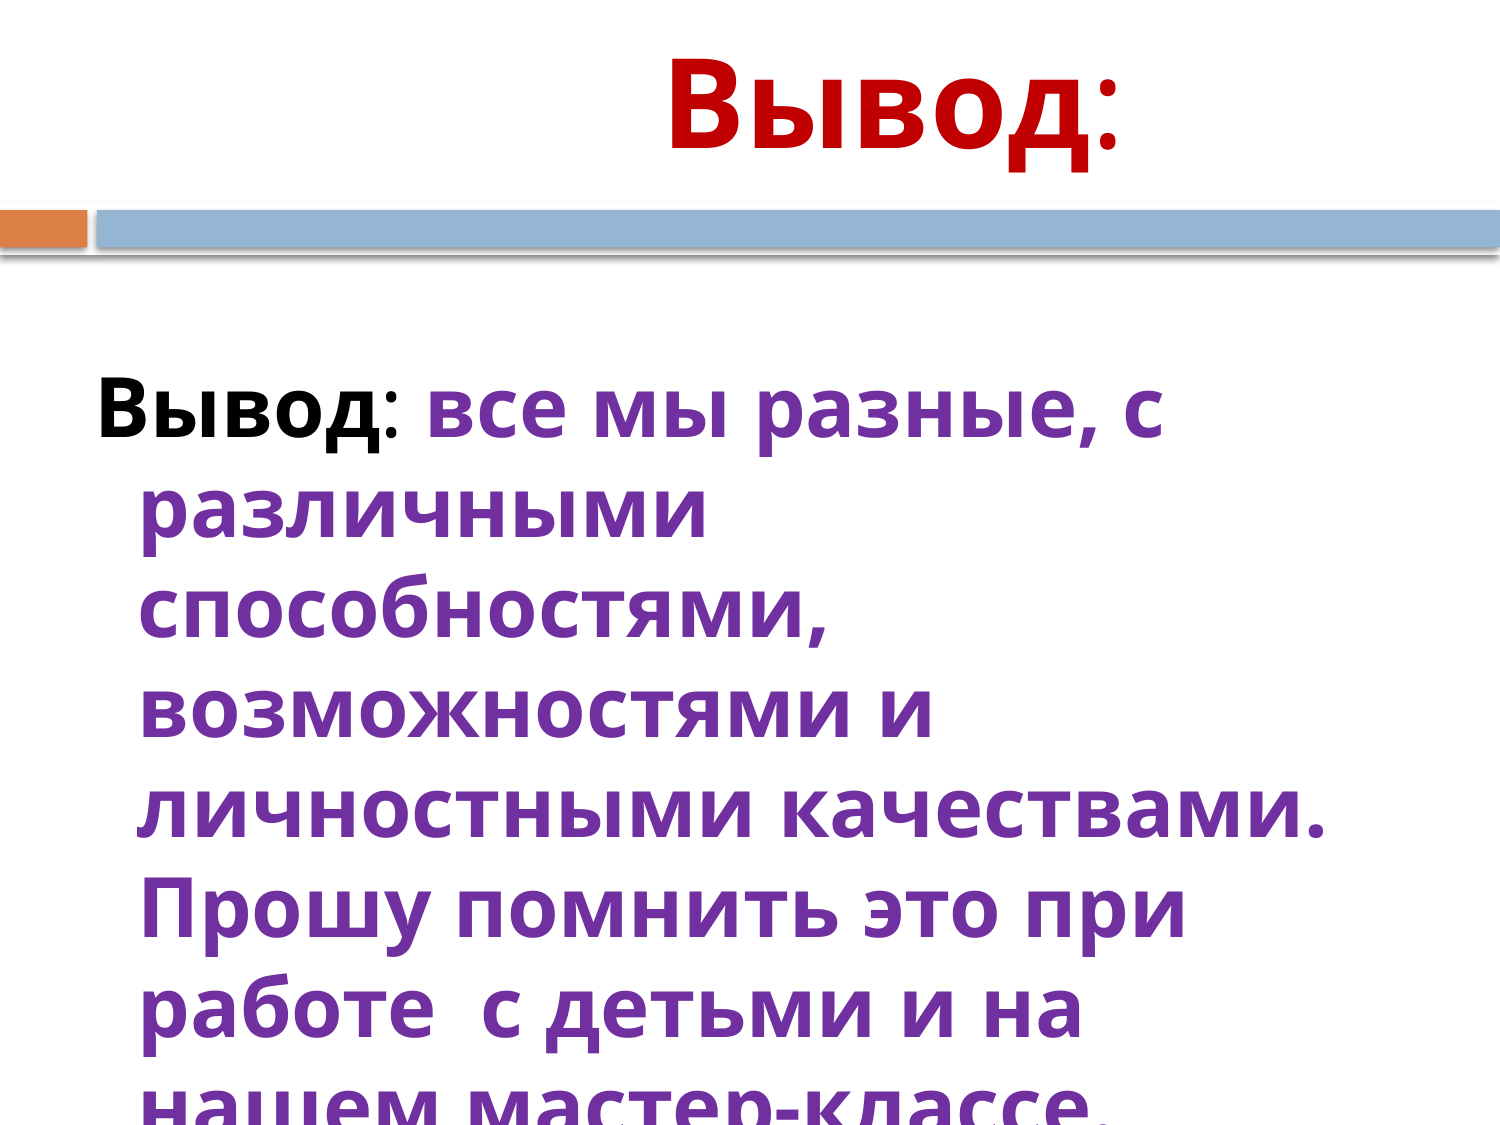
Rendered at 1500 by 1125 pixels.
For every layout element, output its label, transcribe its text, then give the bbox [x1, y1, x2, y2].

title Вывод: [100, 37, 1438, 200]
text_box [0, 228, 1500, 424]
list Вывод: все мы разные, с различными способностями, возможностями и личностными качествами. Прошу помнить это при работе с детьми и на нашем мастер-классе. [70, 424, 1425, 1055]
